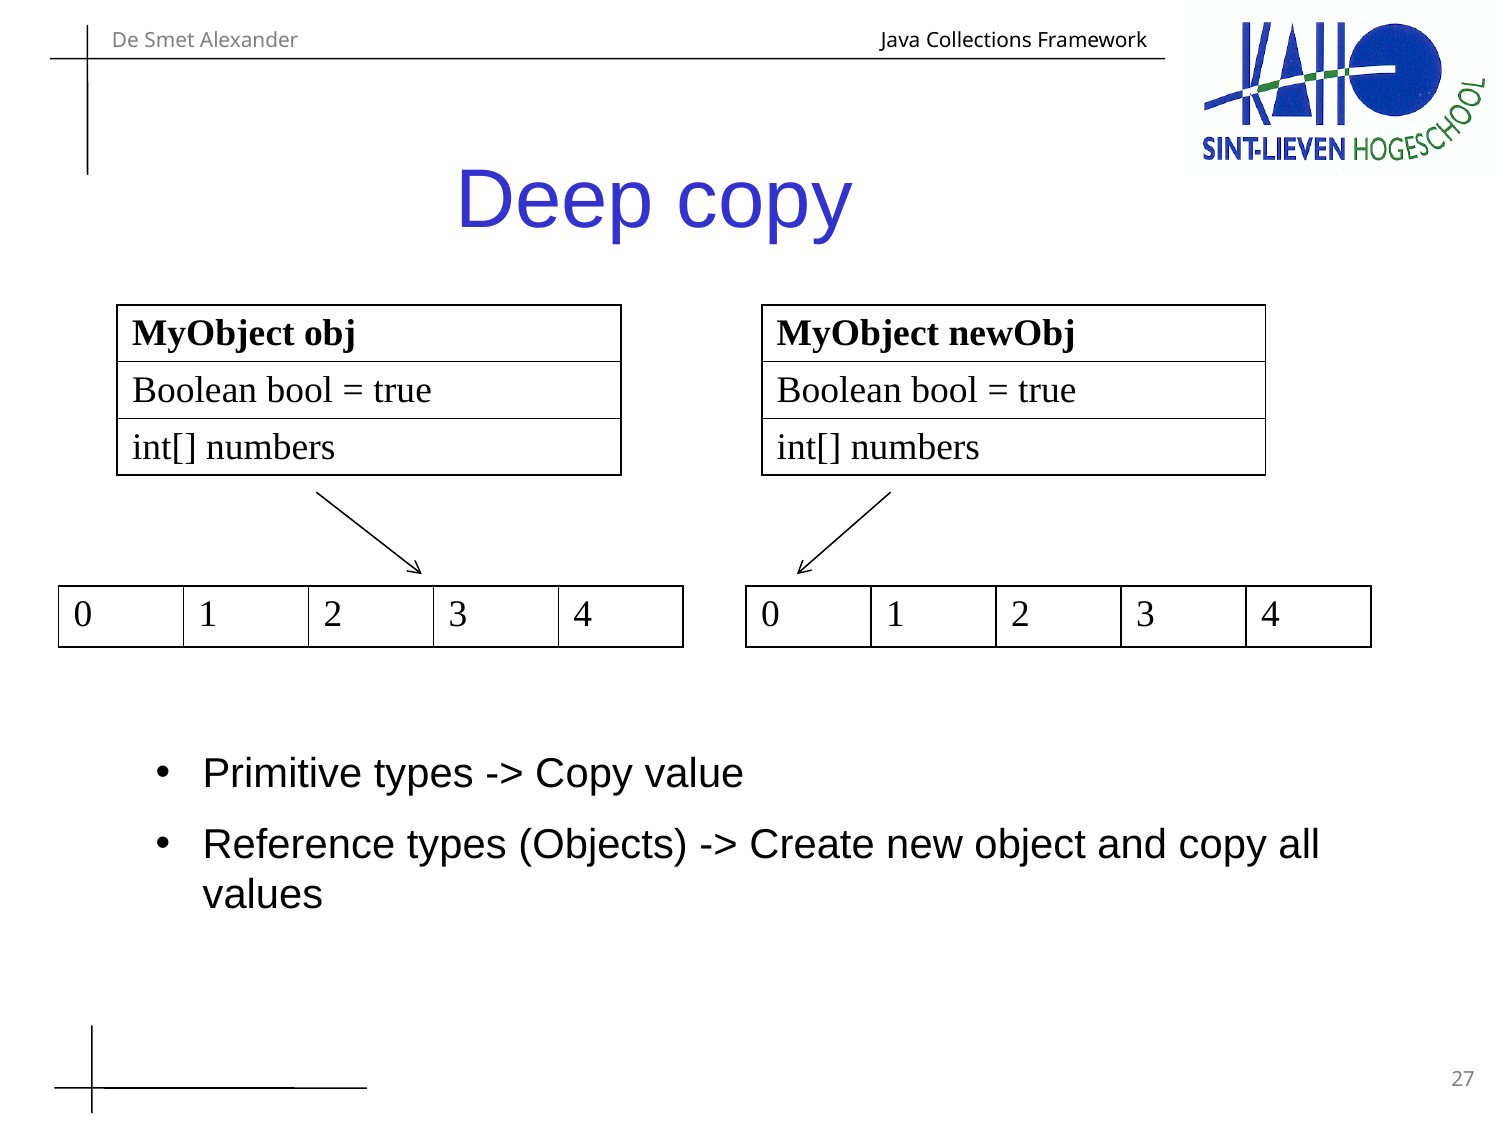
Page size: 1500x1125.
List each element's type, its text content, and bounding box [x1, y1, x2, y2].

text_box Primitive types -> Copy value Reference types (Objects) -> Create new object and copy all values [140, 738, 1416, 938]
table_header 2 [309, 587, 433, 646]
table_header 2 [997, 587, 1120, 646]
table_cell int[] numbers [763, 419, 1265, 474]
table_header 1 [872, 587, 995, 646]
table_header 4 [1247, 587, 1370, 646]
table_cell int[] numbers [118, 419, 620, 474]
table_header MyObject obj [118, 306, 620, 361]
table_cell Boolean bool = true [118, 362, 620, 418]
table_header 1 [184, 587, 308, 646]
table_header 0 [59, 587, 183, 646]
table_header 4 [559, 587, 682, 646]
table_header 0 [747, 587, 870, 646]
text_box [796, 491, 891, 575]
title Deep copy [112, 99, 1196, 288]
list [112, 324, 1388, 1001]
table_header MyObject newObj [763, 306, 1265, 361]
table_header 3 [434, 587, 558, 646]
table_cell Boolean bool = true [763, 362, 1265, 418]
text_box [316, 491, 423, 575]
picture [1187, 0, 1500, 173]
table_header 3 [1122, 587, 1245, 646]
